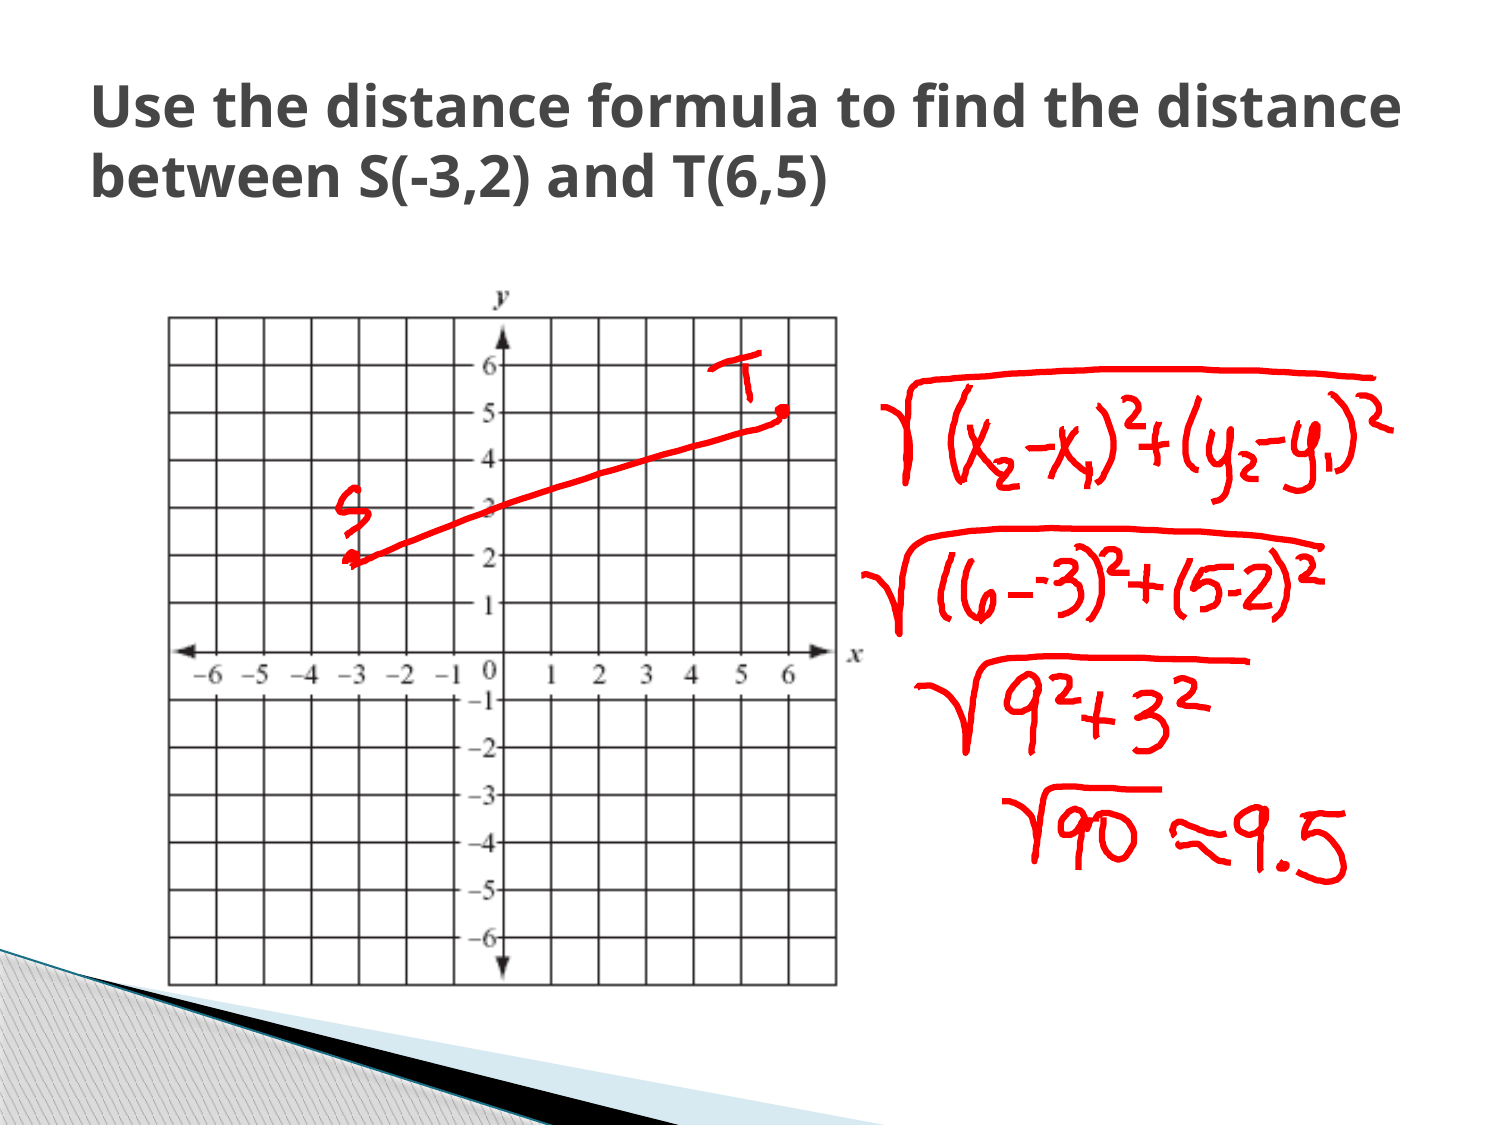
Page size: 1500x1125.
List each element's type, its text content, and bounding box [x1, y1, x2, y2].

title Use the distance formula to find the distance between S(-3,2) and T(6,5) [75, 45, 1425, 233]
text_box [337, 352, 1394, 882]
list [162, 287, 869, 991]
